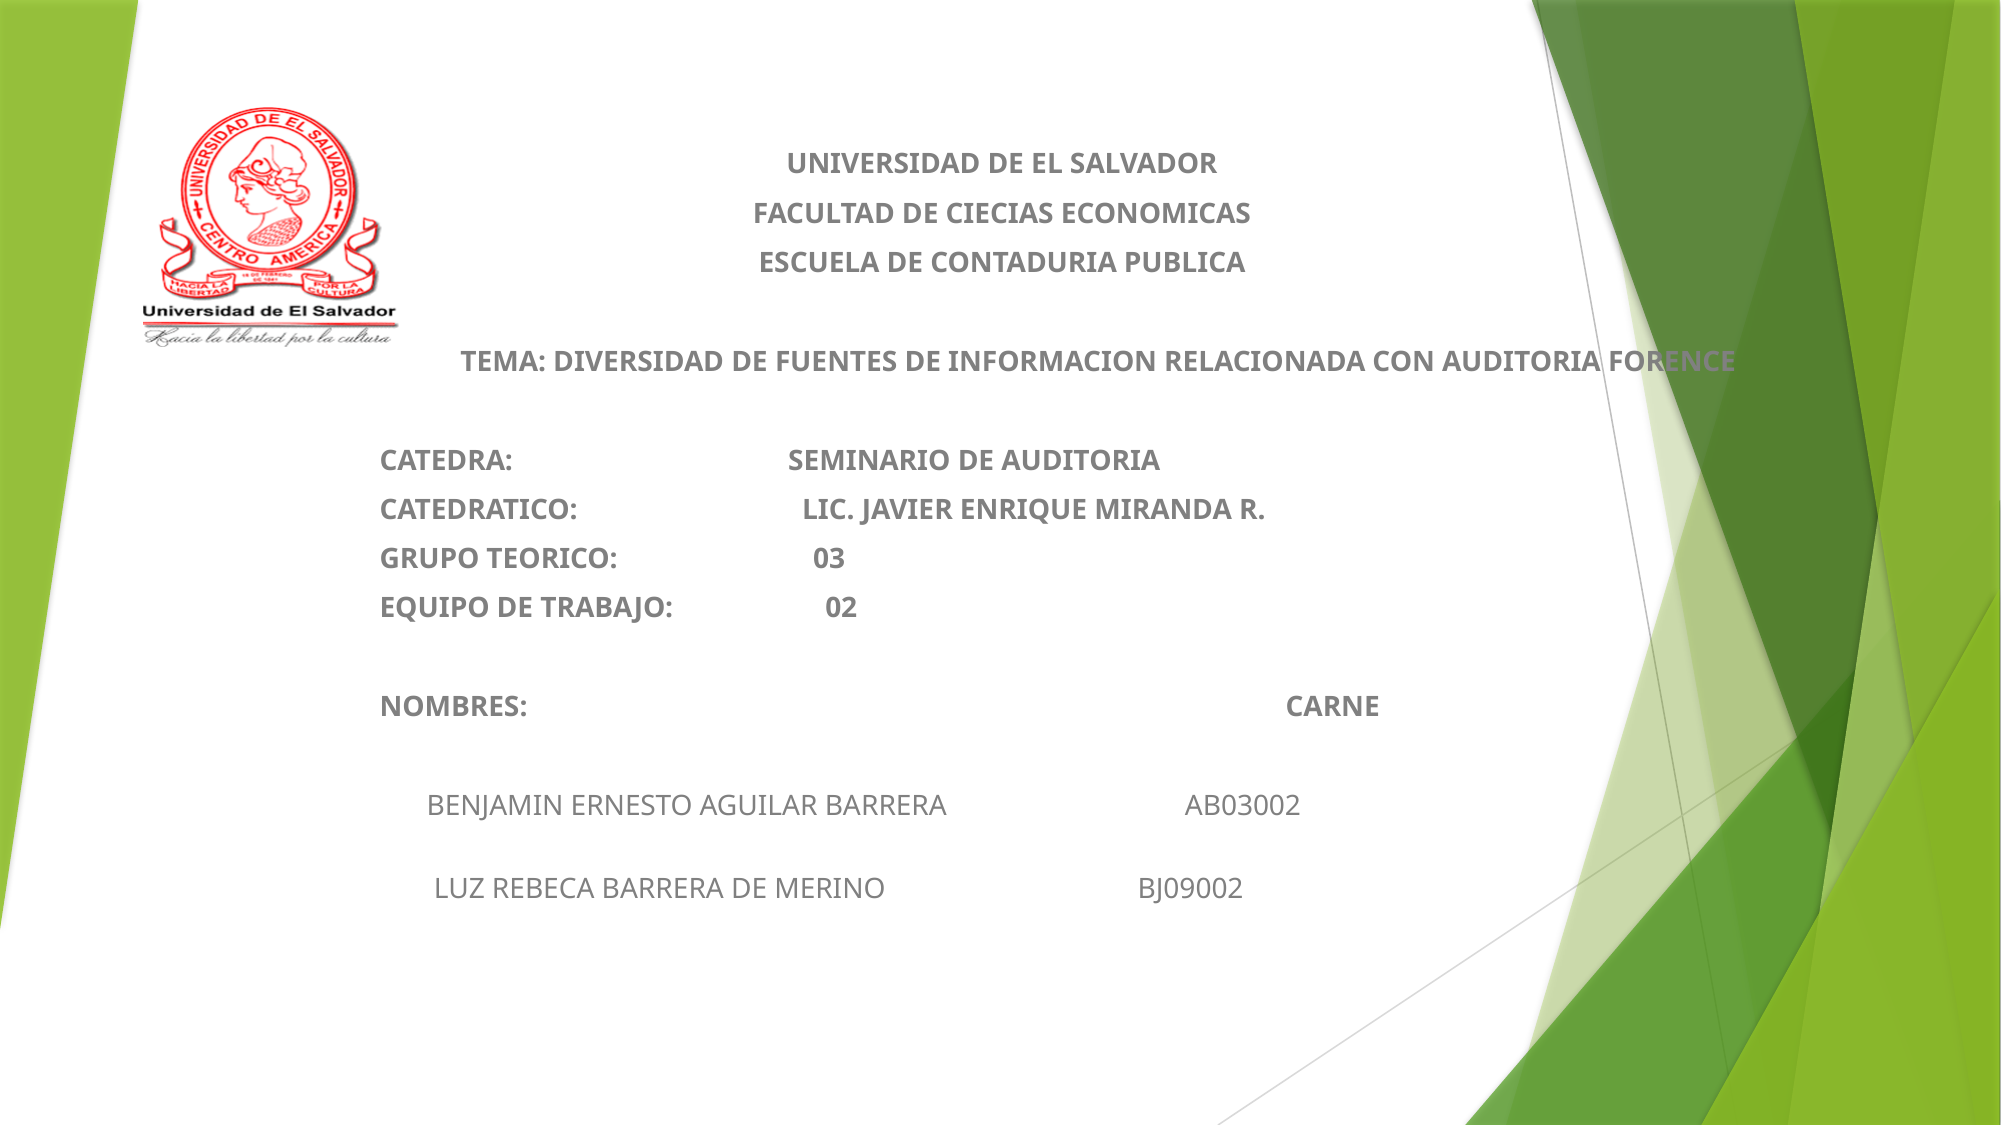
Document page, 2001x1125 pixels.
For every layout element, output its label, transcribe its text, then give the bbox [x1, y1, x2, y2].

subtitle UNIVERSIDAD DE EL SALVADOR FACULTAD DE CIECIAS ECONOMICAS ESCUELA DE CONTADURIA PUBLICA TEMA: DIVERSIDAD DE FUENTES DE INFORMACION RELACIONADA CON AUDITORIA FORENCE CATEDRA: SEMINARIO DE AUDITORIA CATEDRATICO: LIC. JAVIER ENRIQUE MIRANDA R. GRUPO TEORICO: 03 EQUIPO DE TRABAJO: 02 NOMBRES: CARNE BENJAMIN ERNESTO AGUILAR BARRERA AB03002 LUZ REBECA BARRERA DE MERINO BJ09002 [252, 89, 1753, 913]
picture [143, 107, 401, 348]
